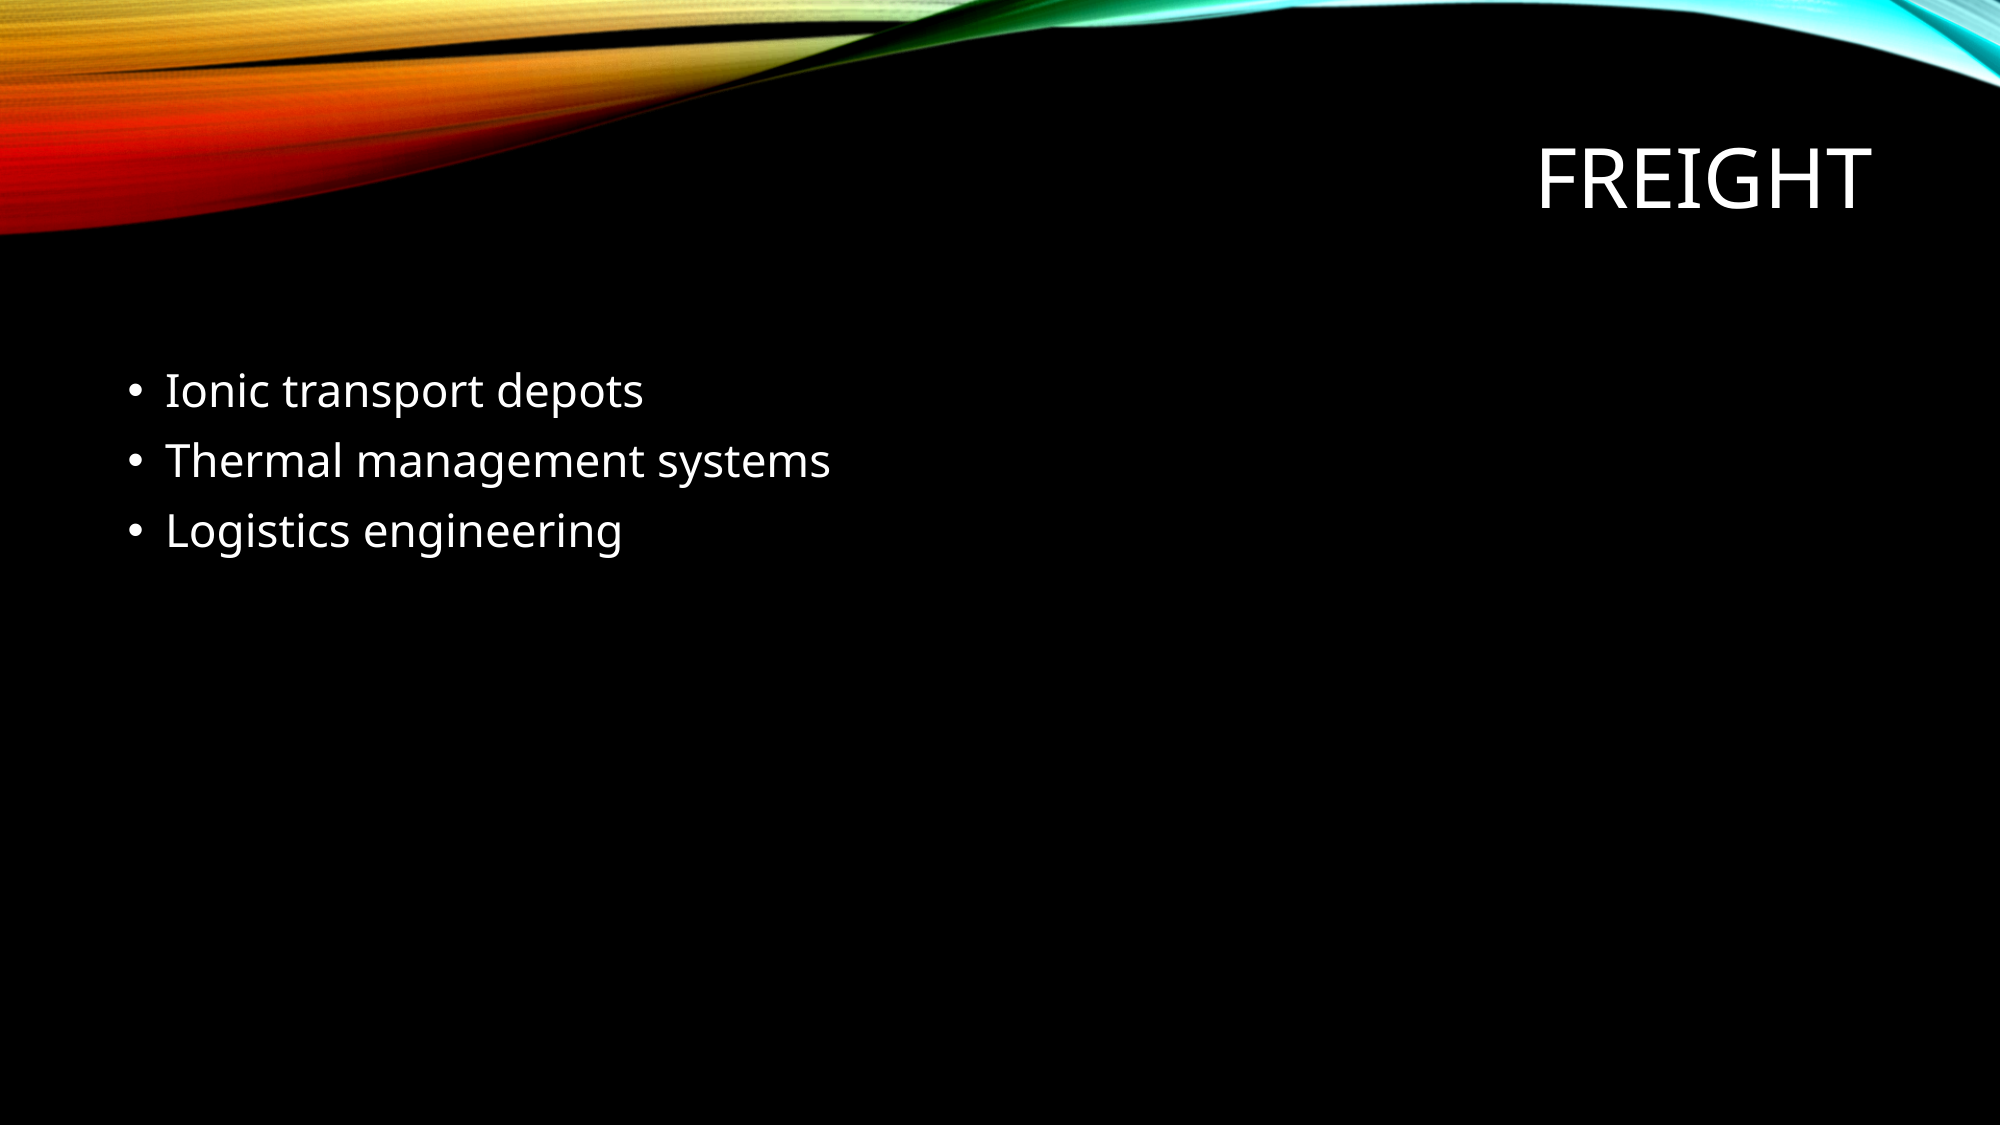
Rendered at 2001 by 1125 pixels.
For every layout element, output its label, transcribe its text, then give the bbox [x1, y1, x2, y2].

picture [0, 0, 2000, 237]
title Freight [474, 125, 1888, 338]
list Ionic transport depots Thermal management systems Logistics engineering [112, 360, 1888, 1021]
